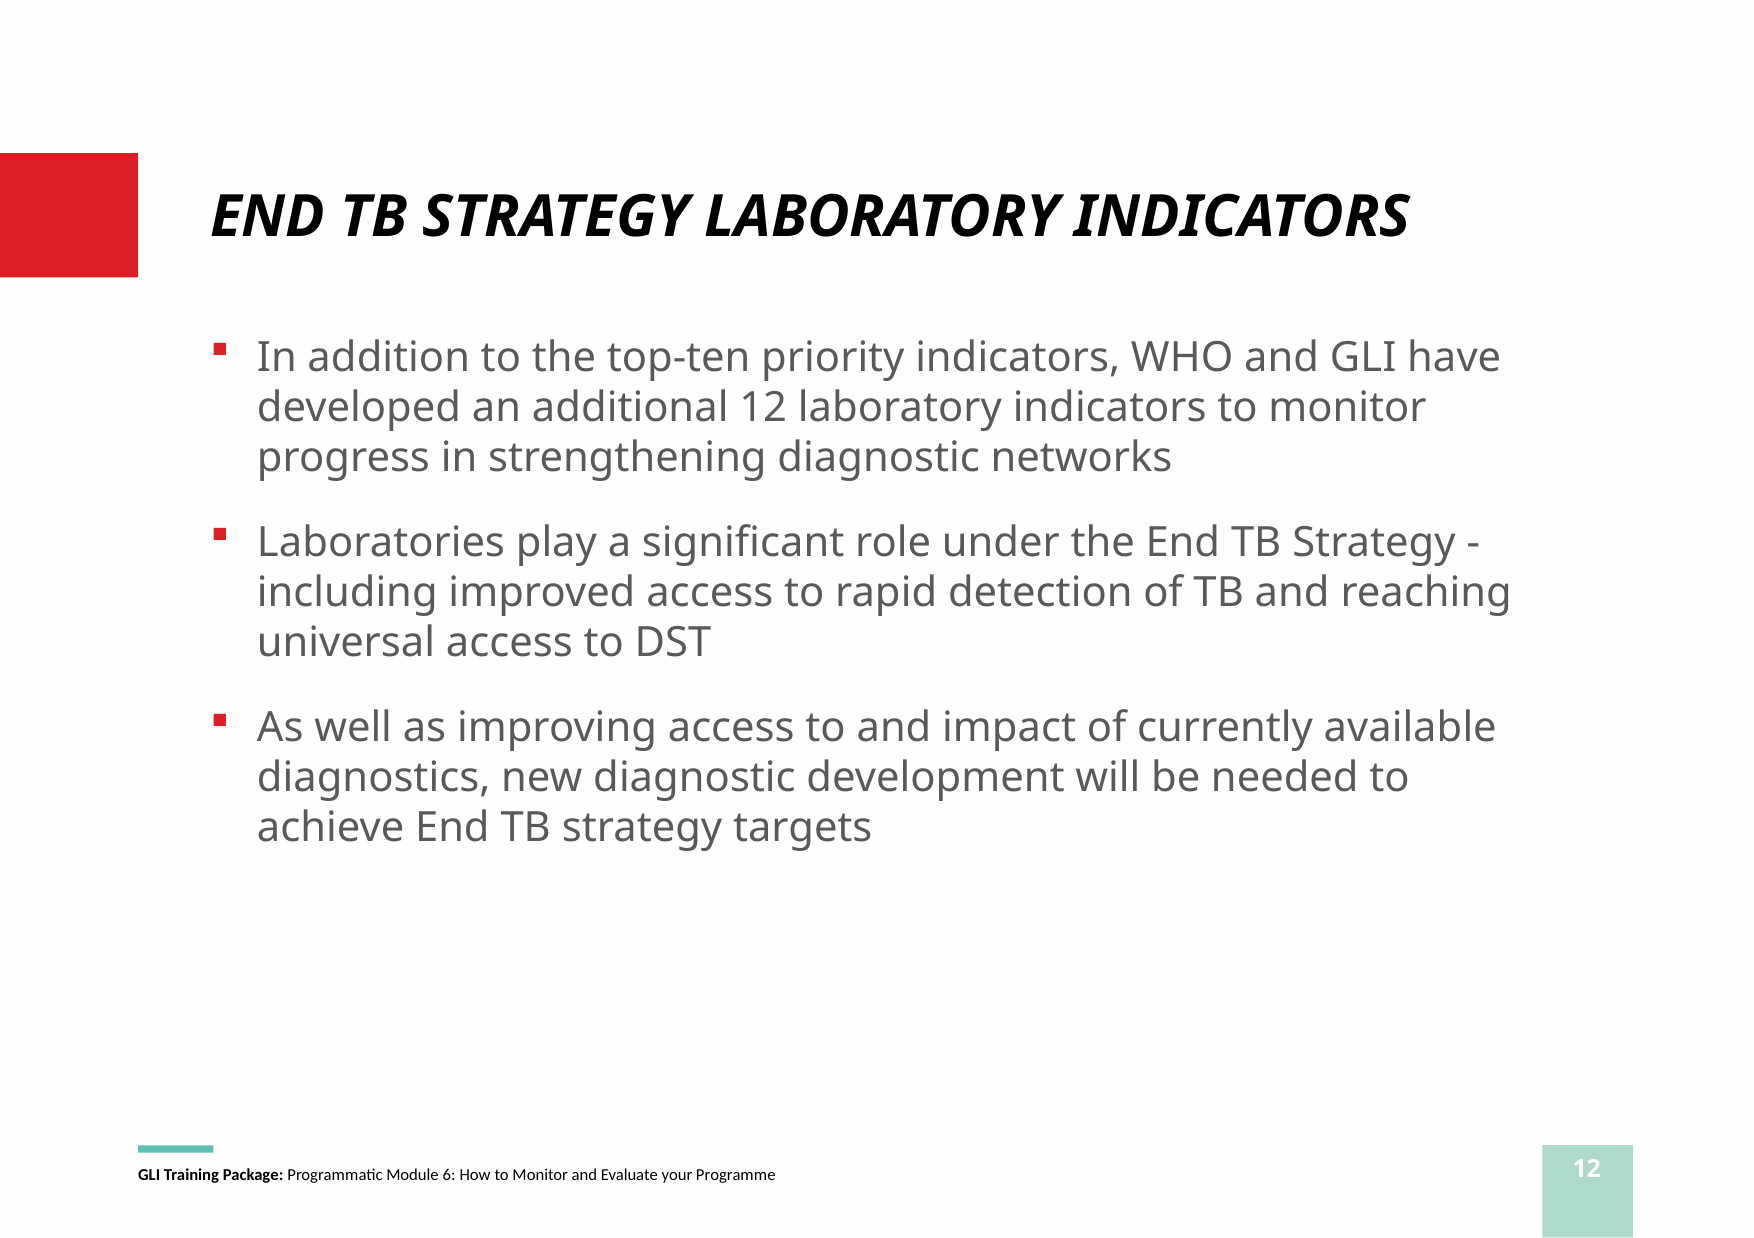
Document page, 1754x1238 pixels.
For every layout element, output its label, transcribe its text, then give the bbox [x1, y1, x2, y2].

title END TB STRATEGY LABORATORY INDICATORS [210, 134, 1754, 301]
list In addition to the top-ten priority indicators, WHO and GLI have developed an additional 12 laboratory indicators to monitor progress in strengthening diagnostic networks Laboratories play a significant role under the End TB Strategy - including improved access to rapid detection of TB and reaching universal access to DST As well as improving access to and impact of currently available diagnostics, new diagnostic development will be needed to achieve End TB strategy targets [210, 329, 1543, 1085]
